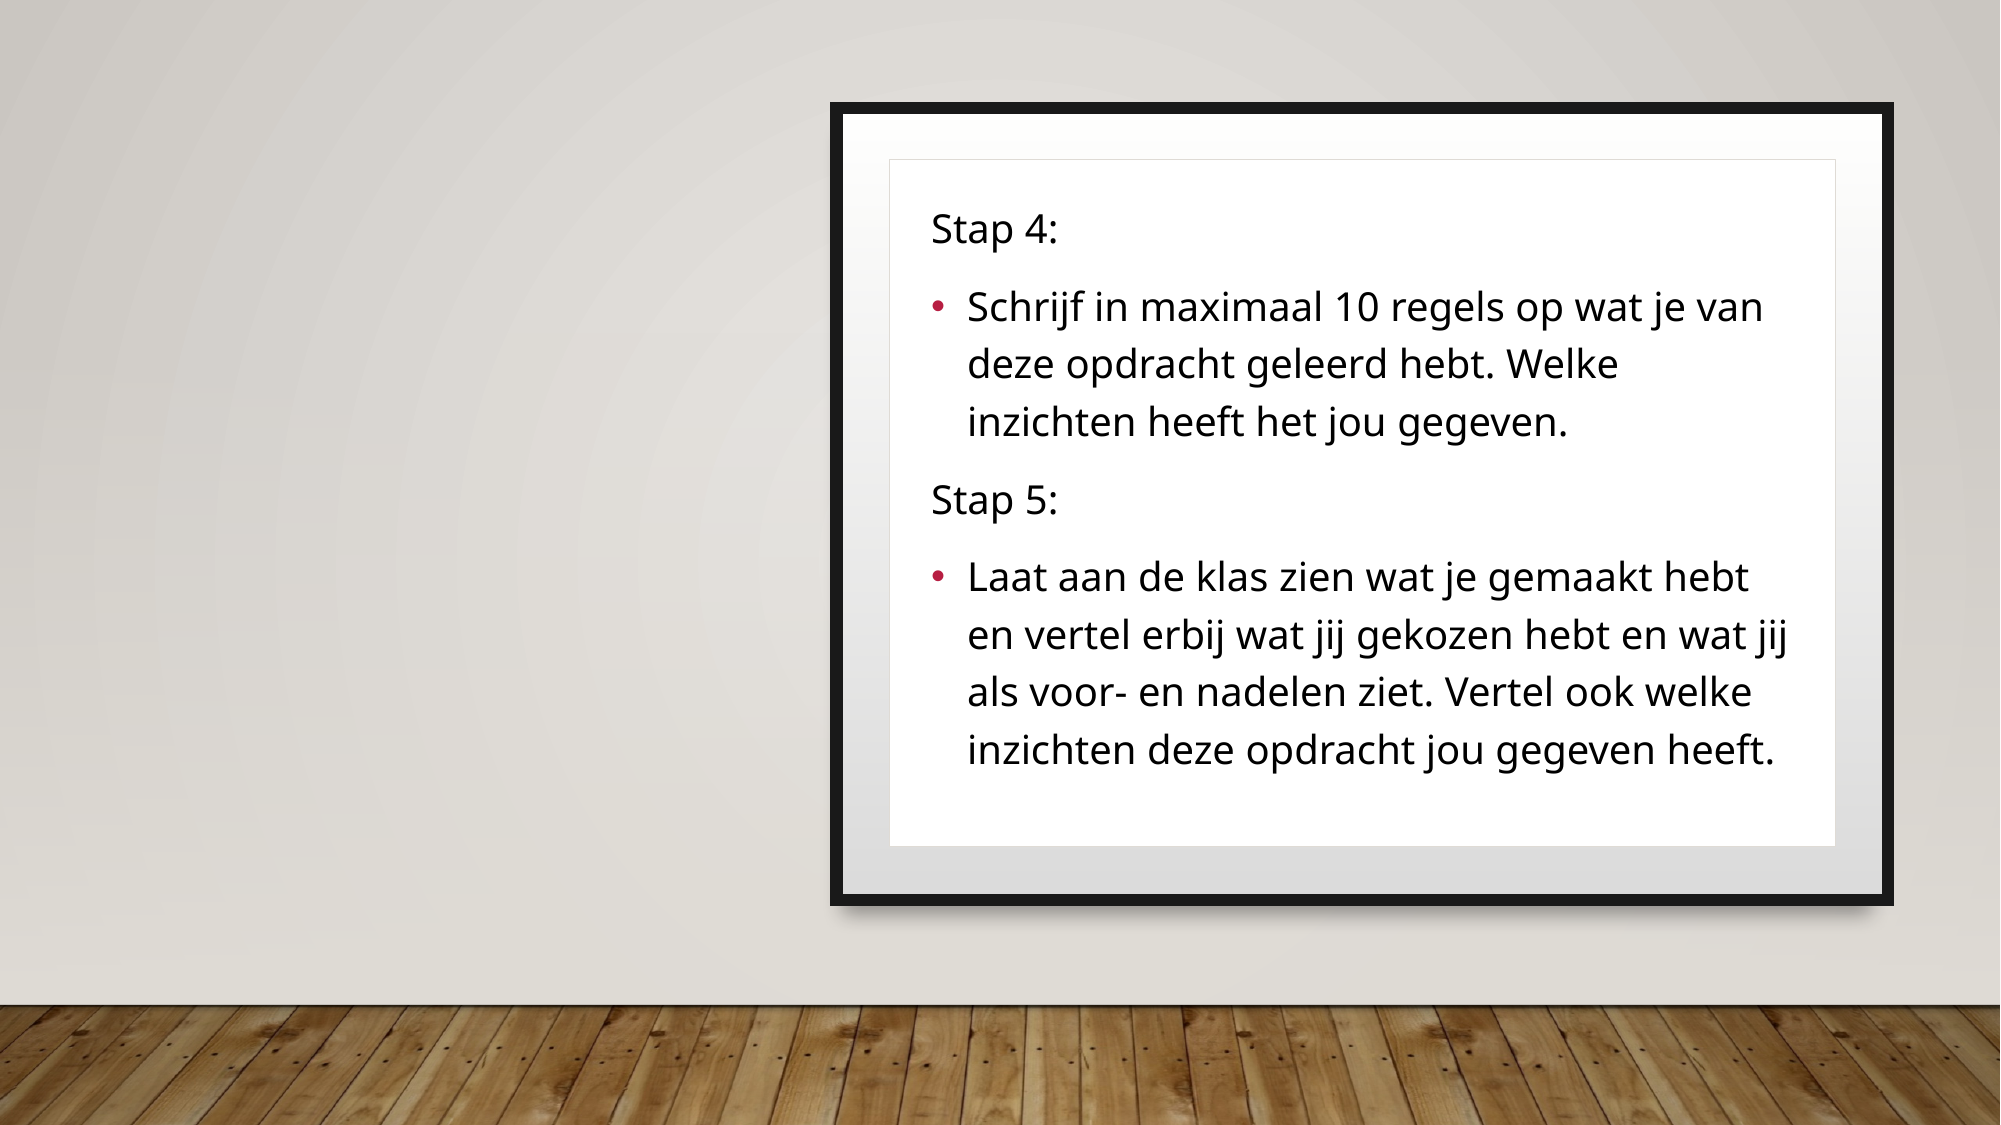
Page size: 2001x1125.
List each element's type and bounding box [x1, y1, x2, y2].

picture [0, 1006, 2000, 1125]
text_box [0, 330, 2000, 1004]
text_box [0, 0, 2000, 330]
text_box [836, 104, 1889, 902]
